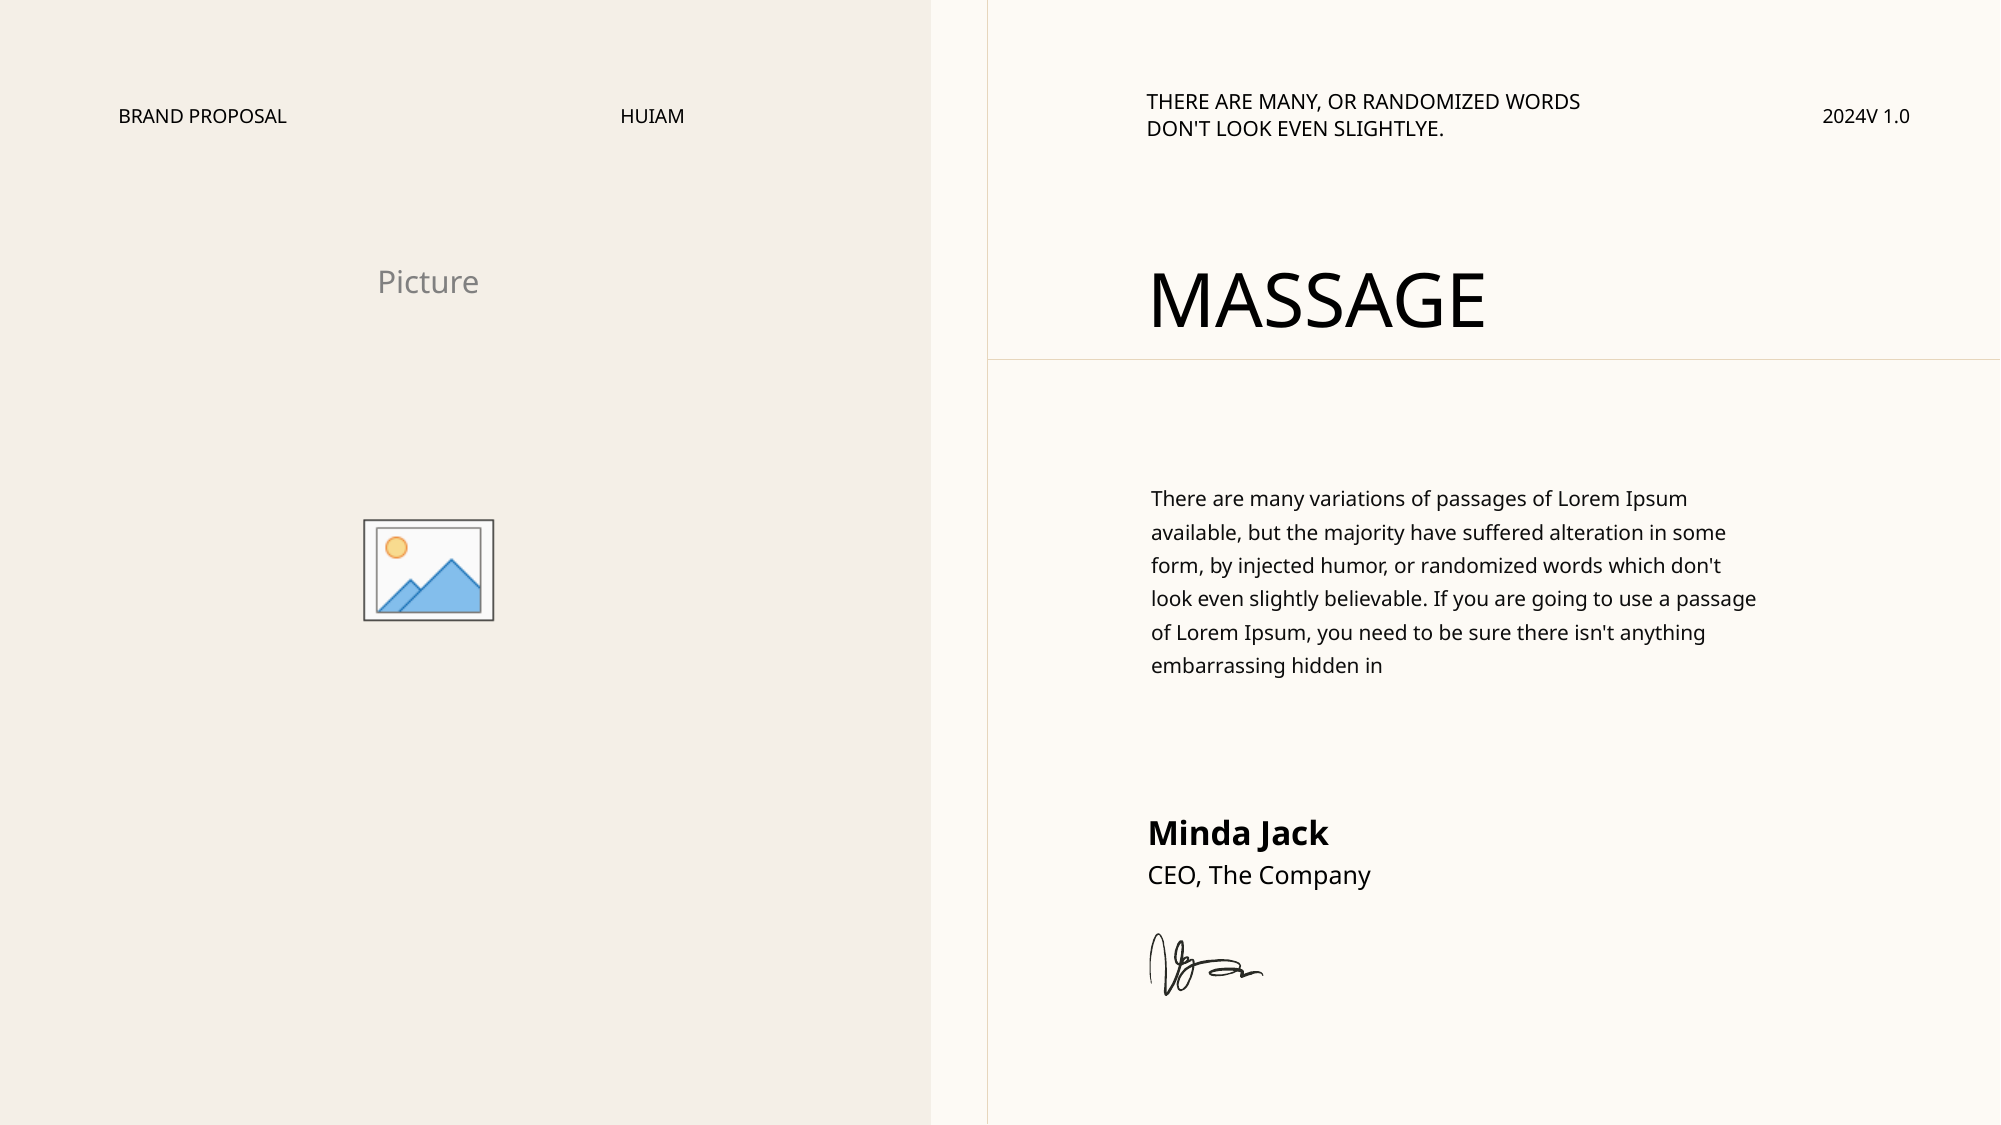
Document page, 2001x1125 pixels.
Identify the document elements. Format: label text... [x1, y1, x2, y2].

text_box HUIAM [605, 92, 881, 148]
text_box [1149, 933, 1264, 996]
text_box BRAND PROPOSAL [103, 92, 379, 148]
text_box [0, 0, 932, 1125]
text_box CEO, The Company [1132, 852, 1642, 898]
text_box There are many variations of passages of Lorem Ipsum available, but the majority have suffered alteration in some form, by injected humor, or randomized words which don't look even slightly believable. If you are going to use a passage of Lorem Ipsum, you need to be sure there isn't anything embarrassing hidden in [1136, 470, 1774, 685]
text_box MASSAGE [1132, 220, 1560, 350]
text_box Minda Jack [1132, 804, 1642, 852]
text_box THERE ARE MANY, OR RANDOMIZED WORDS DON'T LOOK EVEN SLIGHTLYE. [1131, 78, 1639, 148]
text_box 2024V 1.0 [1773, 92, 1930, 148]
picture [166, 254, 691, 887]
